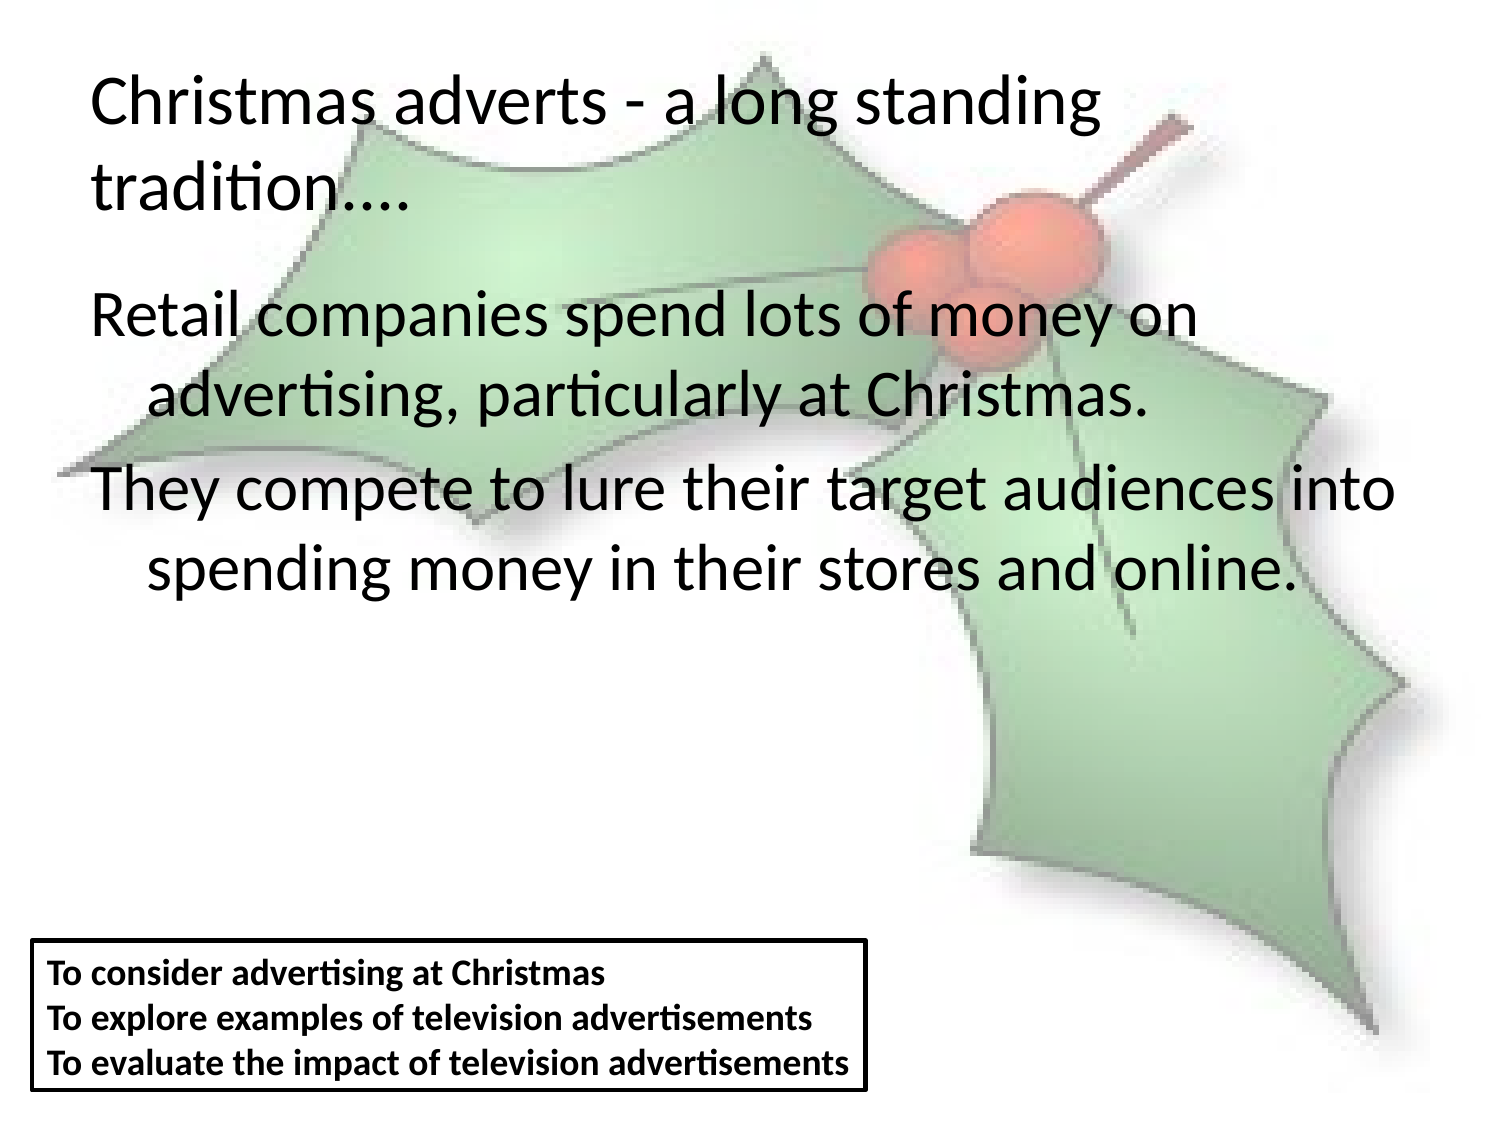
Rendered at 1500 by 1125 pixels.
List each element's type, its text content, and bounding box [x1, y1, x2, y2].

title Christmas adverts - a long standing tradition.... [75, 45, 1425, 233]
list Retail companies spend lots of money on advertising, particularly at Christmas. They compete to lure their target audiences into spending money in their stores and online. [75, 262, 1425, 1005]
text_box To consider advertising at Christmas To explore examples of television advertisements To evaluate the impact of television advertisements [32, 940, 866, 1091]
